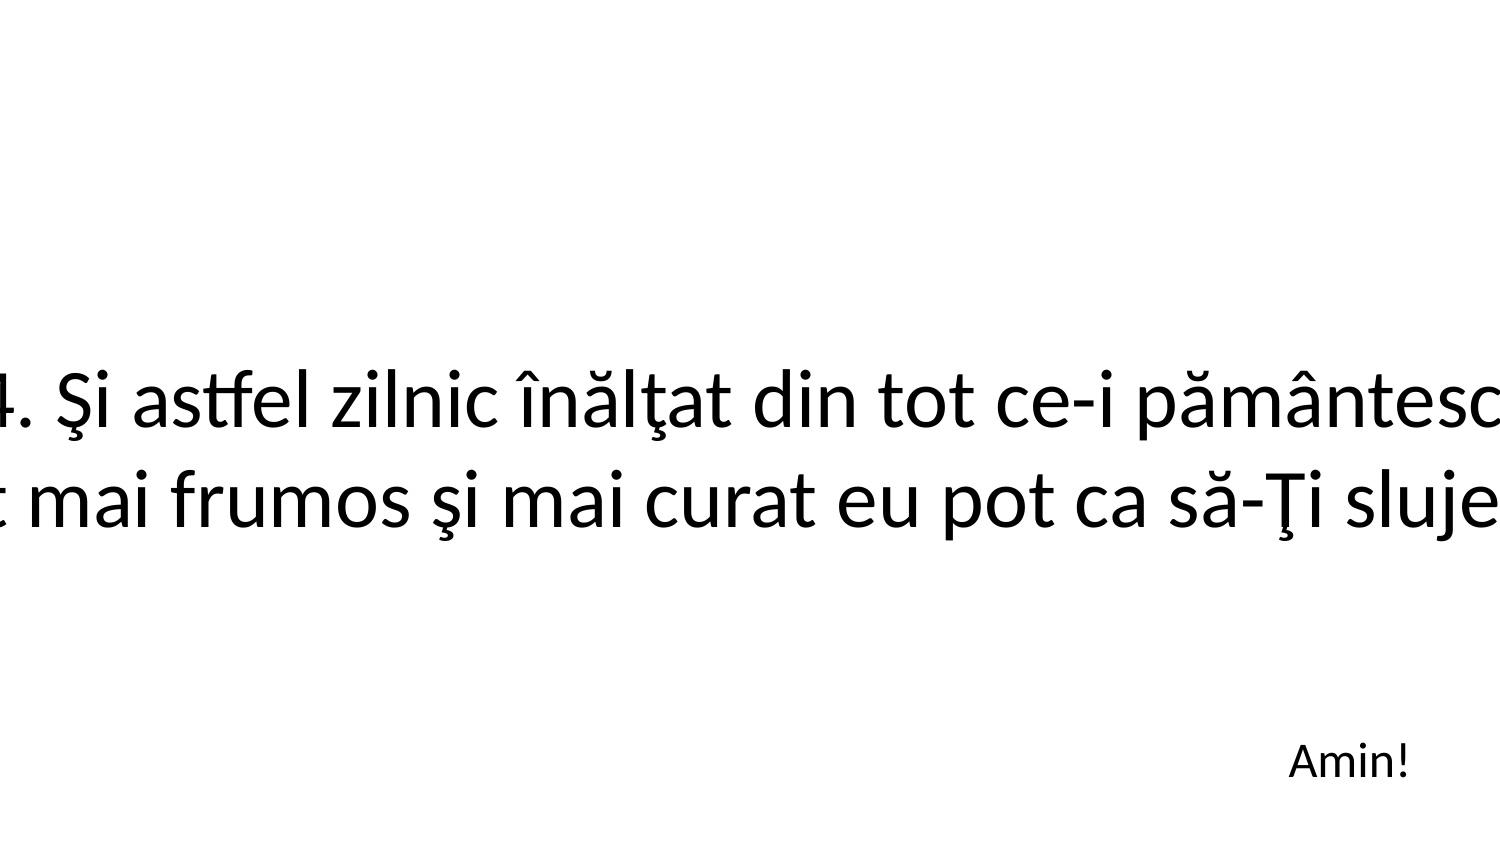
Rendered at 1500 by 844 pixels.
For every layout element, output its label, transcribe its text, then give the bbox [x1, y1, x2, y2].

text_box 4. Şi astfel zilnic înălţat din tot ce-i pământesc, Tot mai frumos şi mai curat eu pot ca să-Ţi slujesc! [0, 292, 1500, 552]
text_box Amin! [1273, 674, 1427, 795]
